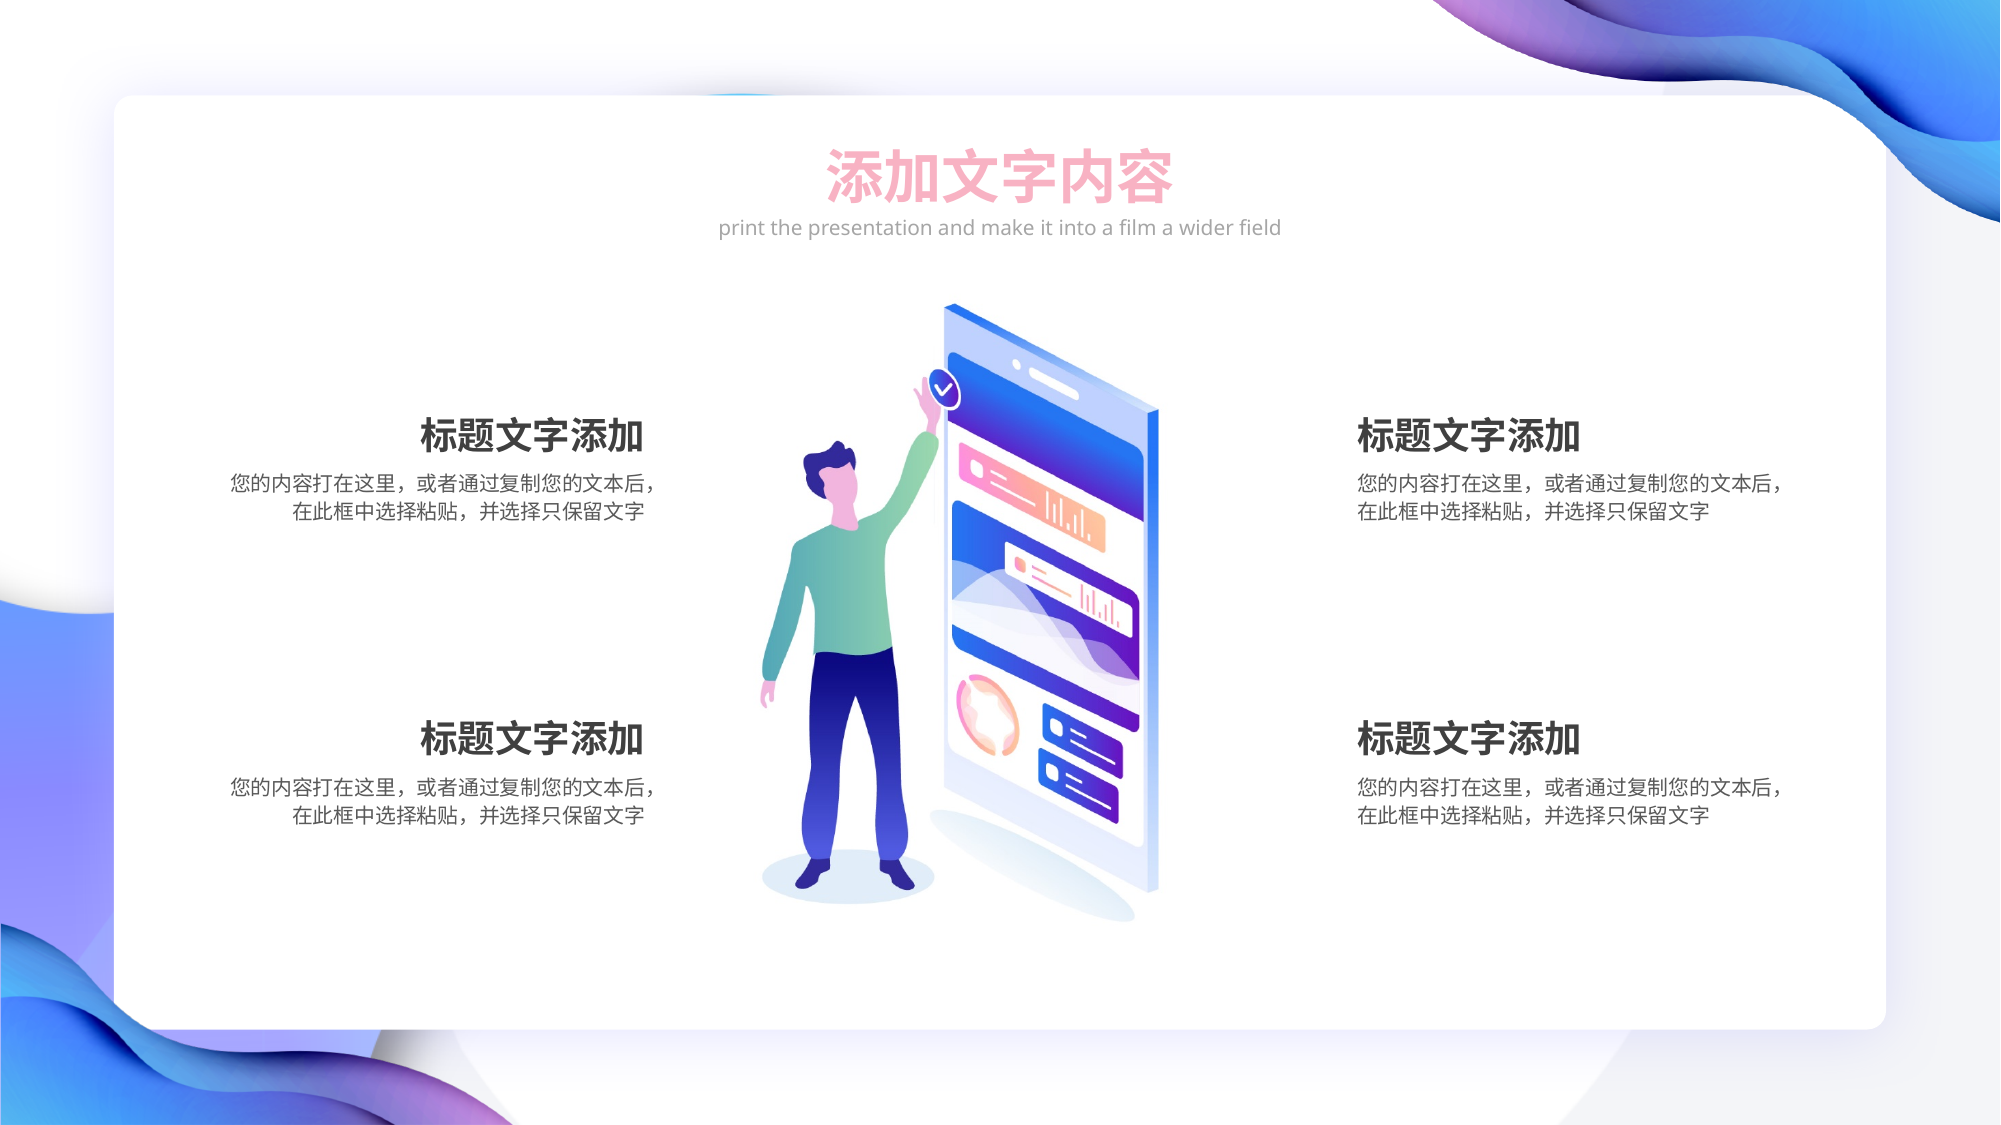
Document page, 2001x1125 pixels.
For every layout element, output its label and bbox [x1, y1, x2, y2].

text_box [1342, 707, 1800, 836]
text_box [202, 707, 660, 836]
text_box [1342, 404, 1800, 533]
picture [0, 0, 2000, 1125]
text_box [202, 404, 660, 533]
